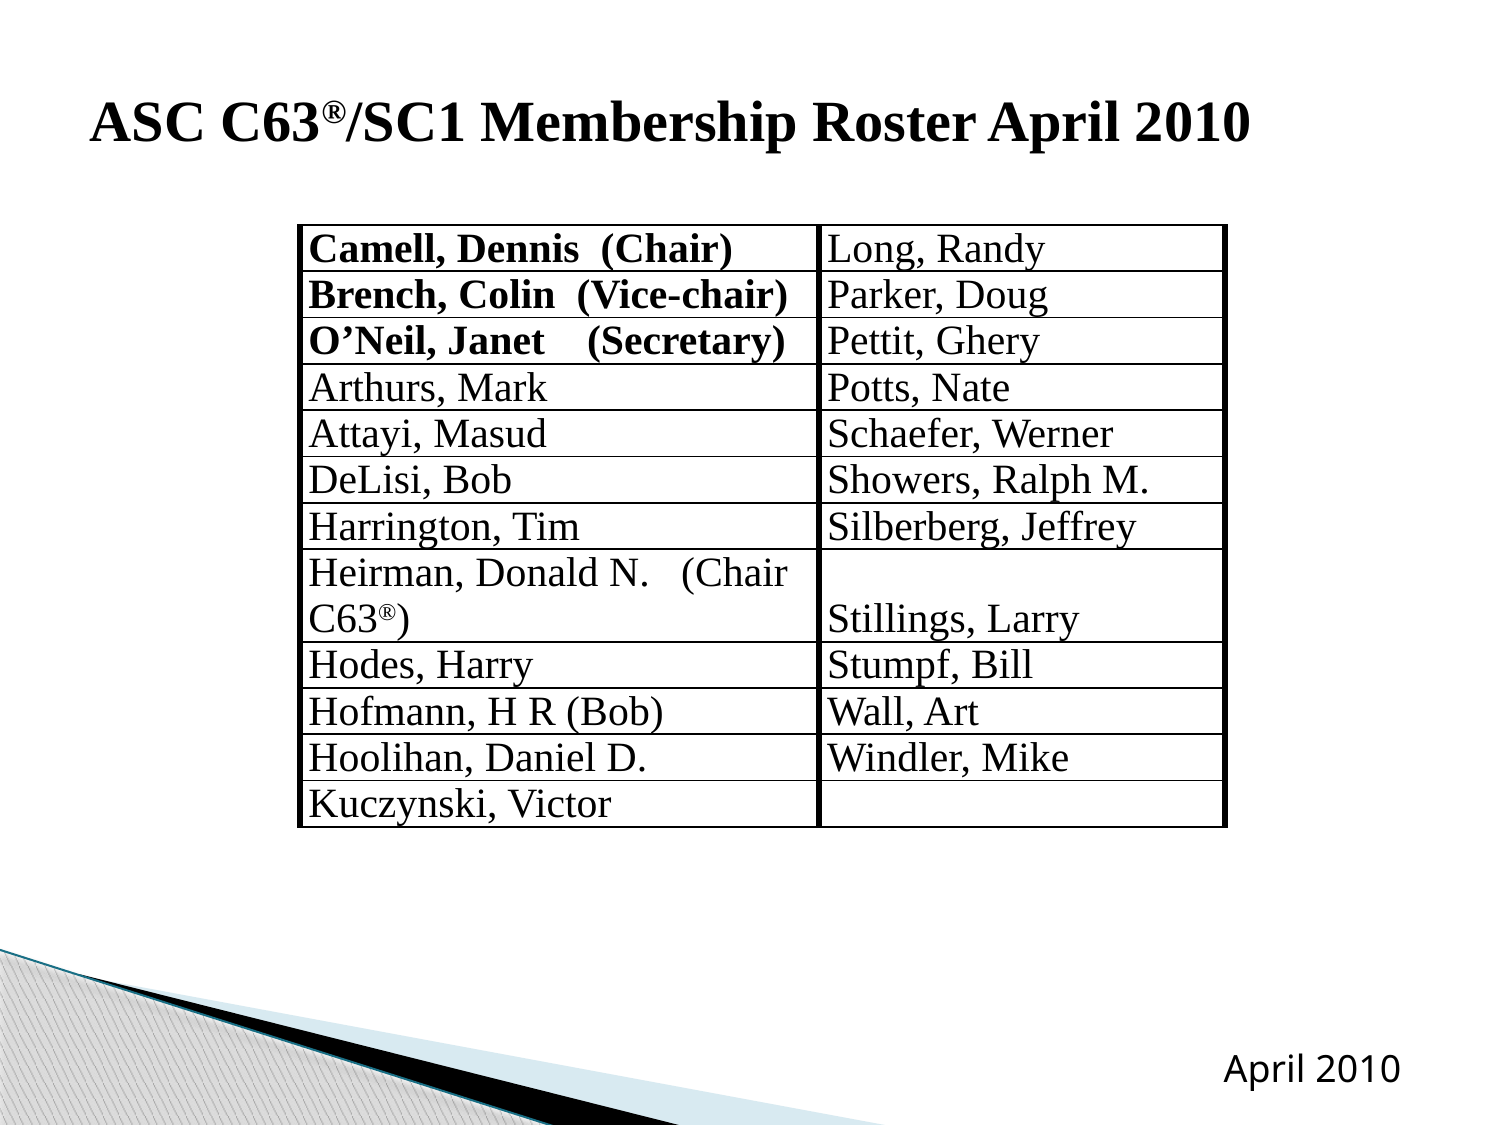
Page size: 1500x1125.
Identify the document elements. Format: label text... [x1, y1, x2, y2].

table_cell Windler, Mike [822, 735, 1222, 780]
table_cell DeLisi, Bob [303, 457, 816, 502]
table_cell Silberberg, Jeffrey [822, 504, 1222, 548]
text_box April 2010 [1208, 1037, 1417, 1098]
table_cell Brench, Colin (Vice-chair) [303, 272, 816, 317]
title ASC C63®/SC1 Membership Roster April 2010 [75, 75, 1425, 168]
table_cell Hodes, Harry [303, 643, 816, 687]
table_cell Hoolihan, Daniel D. [303, 735, 816, 780]
table_cell Parker, Doug [822, 272, 1222, 317]
table_cell Arthurs, Mark [303, 365, 816, 409]
table_cell Heirman, Donald N. (Chair C63®) [303, 550, 816, 641]
table_cell Wall, Art [822, 689, 1222, 733]
table_cell Hofmann, H R (Bob) [303, 689, 816, 733]
table_cell Attayi, Masud [303, 411, 816, 456]
table_cell Stumpf, Bill [822, 643, 1222, 687]
table_cell Schaefer, Werner [822, 411, 1222, 456]
table_cell Stillings, Larry [822, 550, 1222, 641]
table_cell Potts, Nate [822, 365, 1222, 409]
table_header Long, Randy [822, 226, 1222, 270]
table_cell Harrington, Tim [303, 504, 816, 548]
table_header Camell, Dennis (Chair) [303, 226, 816, 270]
table_cell O’Neil, Janet (Secretary) [303, 318, 816, 363]
table_cell Kuczynski, Victor [303, 781, 816, 826]
table_cell Pettit, Ghery [822, 318, 1222, 363]
table_cell Showers, Ralph M. [822, 457, 1222, 502]
table_cell [822, 781, 1222, 826]
